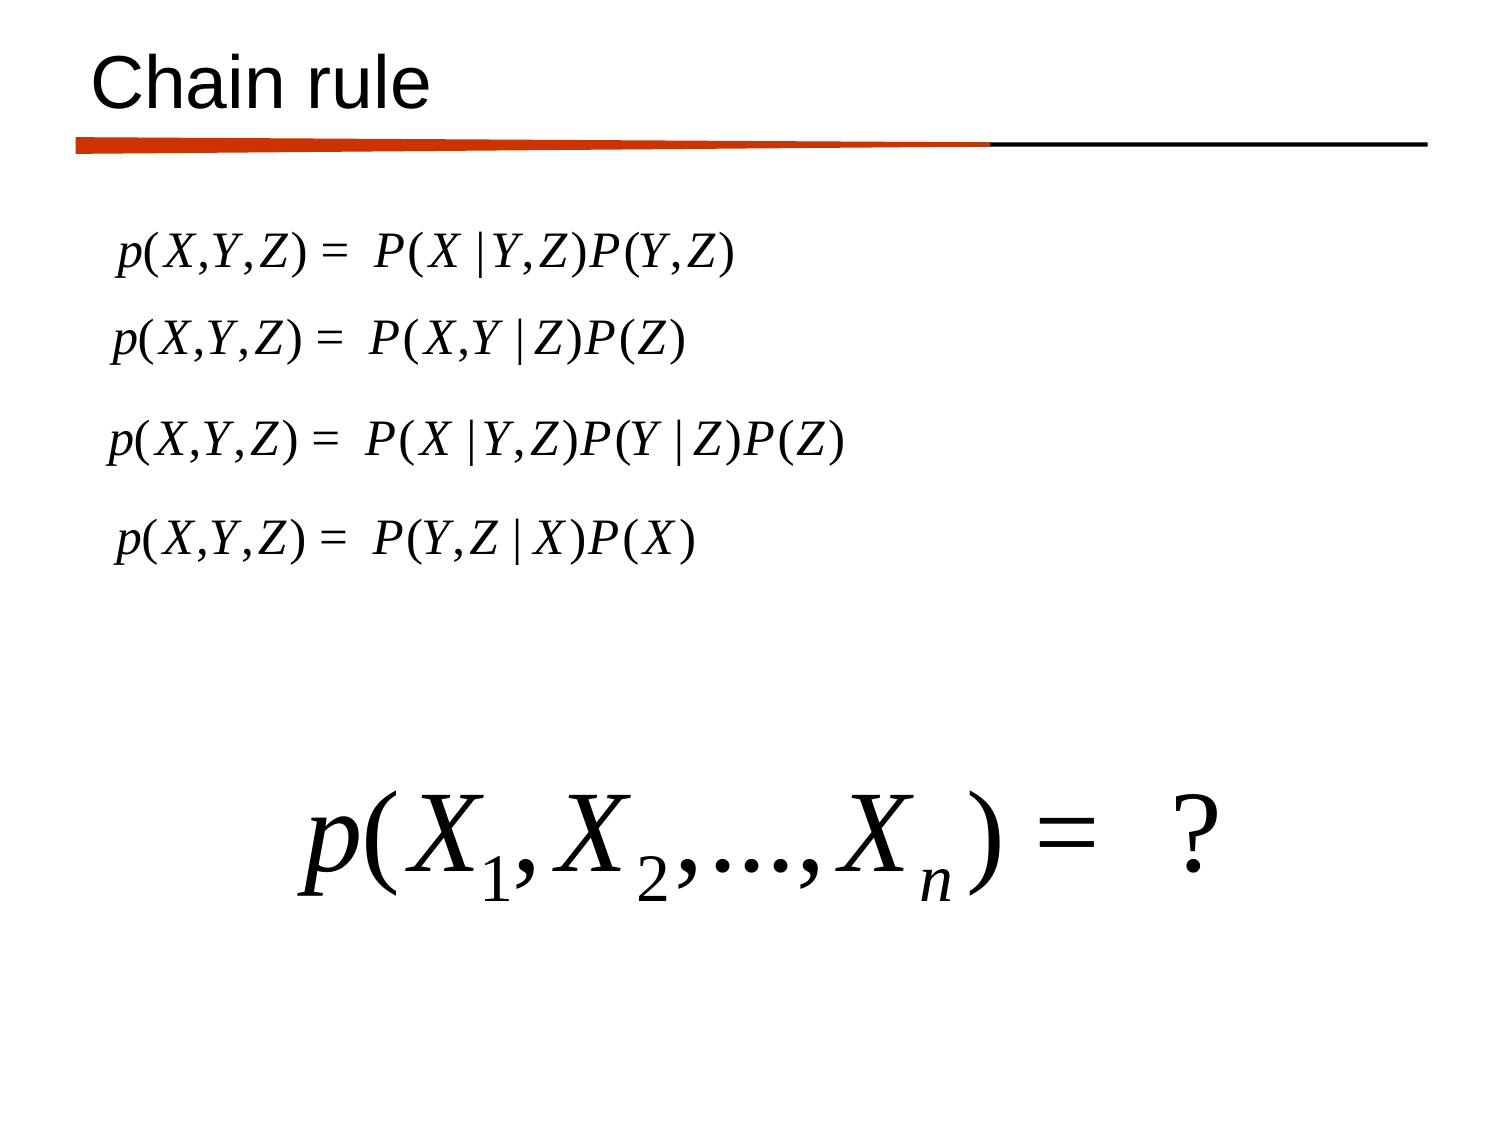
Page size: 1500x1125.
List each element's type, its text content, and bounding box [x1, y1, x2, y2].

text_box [104, 224, 740, 285]
title Chain rule [74, 24, 1426, 133]
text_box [103, 512, 701, 573]
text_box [95, 412, 851, 473]
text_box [99, 312, 693, 373]
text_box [274, 774, 1226, 911]
